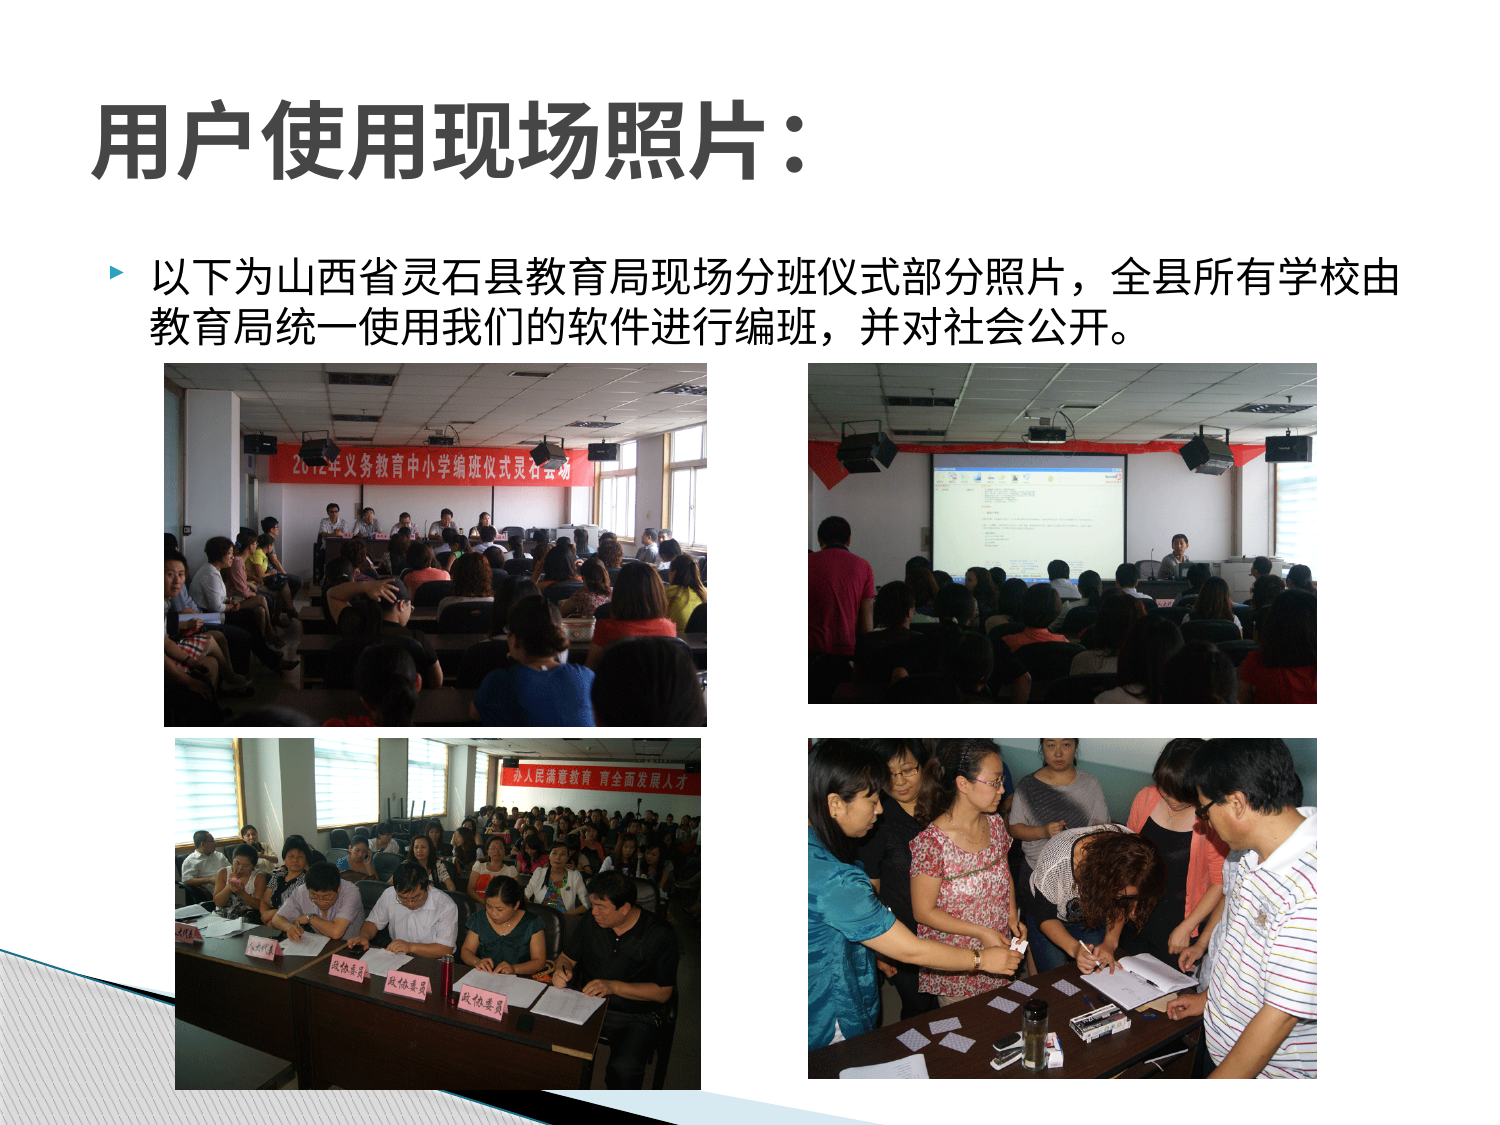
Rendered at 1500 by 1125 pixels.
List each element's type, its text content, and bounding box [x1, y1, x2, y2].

list 以下为山西省灵石县教育局现场分班仪式部分照片，全县所有学校由教育局统一使用我们的软件进行编班，并对社会公开。 [75, 243, 1425, 986]
title 用户使用现场照片： [75, 45, 1425, 233]
picture [175, 738, 702, 1091]
picture [808, 363, 1317, 704]
picture [163, 362, 708, 727]
picture [808, 738, 1317, 1079]
